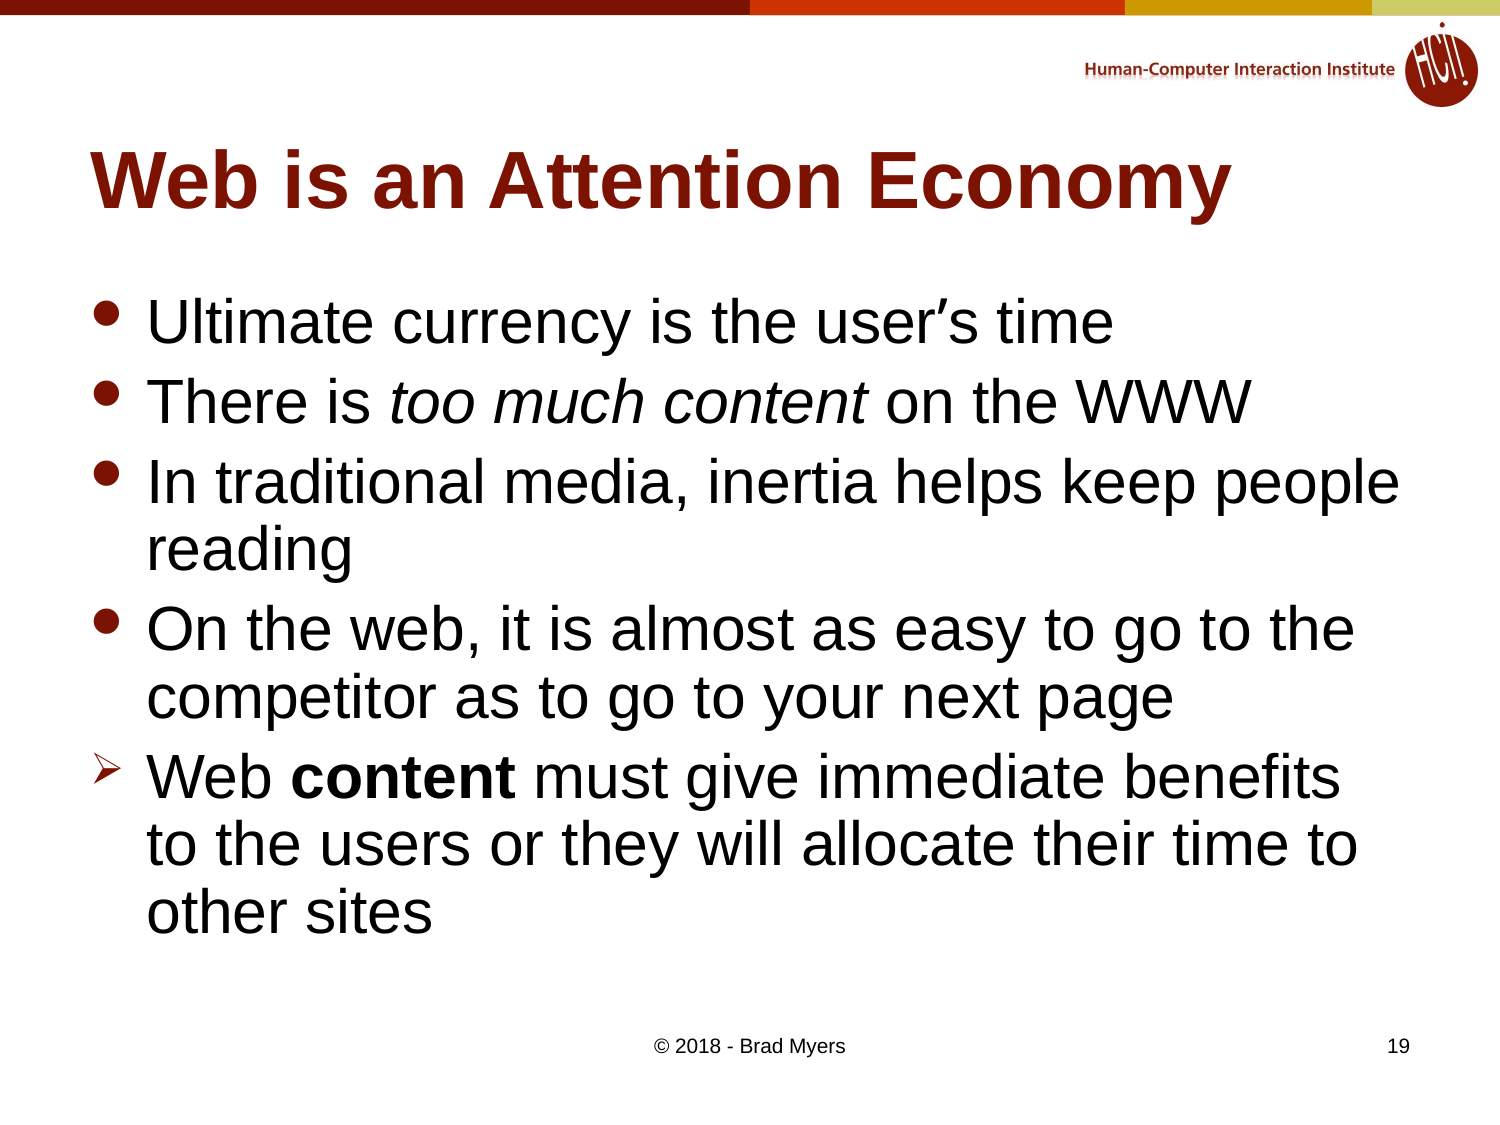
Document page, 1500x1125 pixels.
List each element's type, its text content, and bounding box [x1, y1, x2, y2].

footer © 2018 - Brad Myers [512, 1024, 988, 1101]
slide_number 19 [1074, 1024, 1426, 1101]
title Web is an Attention Economy [74, 19, 1313, 233]
list Ultimate currency is the user’s time There is too much content on the WWW In traditional media, inertia helps keep people reading On the web, it is almost as easy to go to the competitor as to go to your next page Web content must give immediate benefits to the users or they will allocate their time to other sites [74, 281, 1426, 1006]
picture [1313, 22, 1478, 107]
